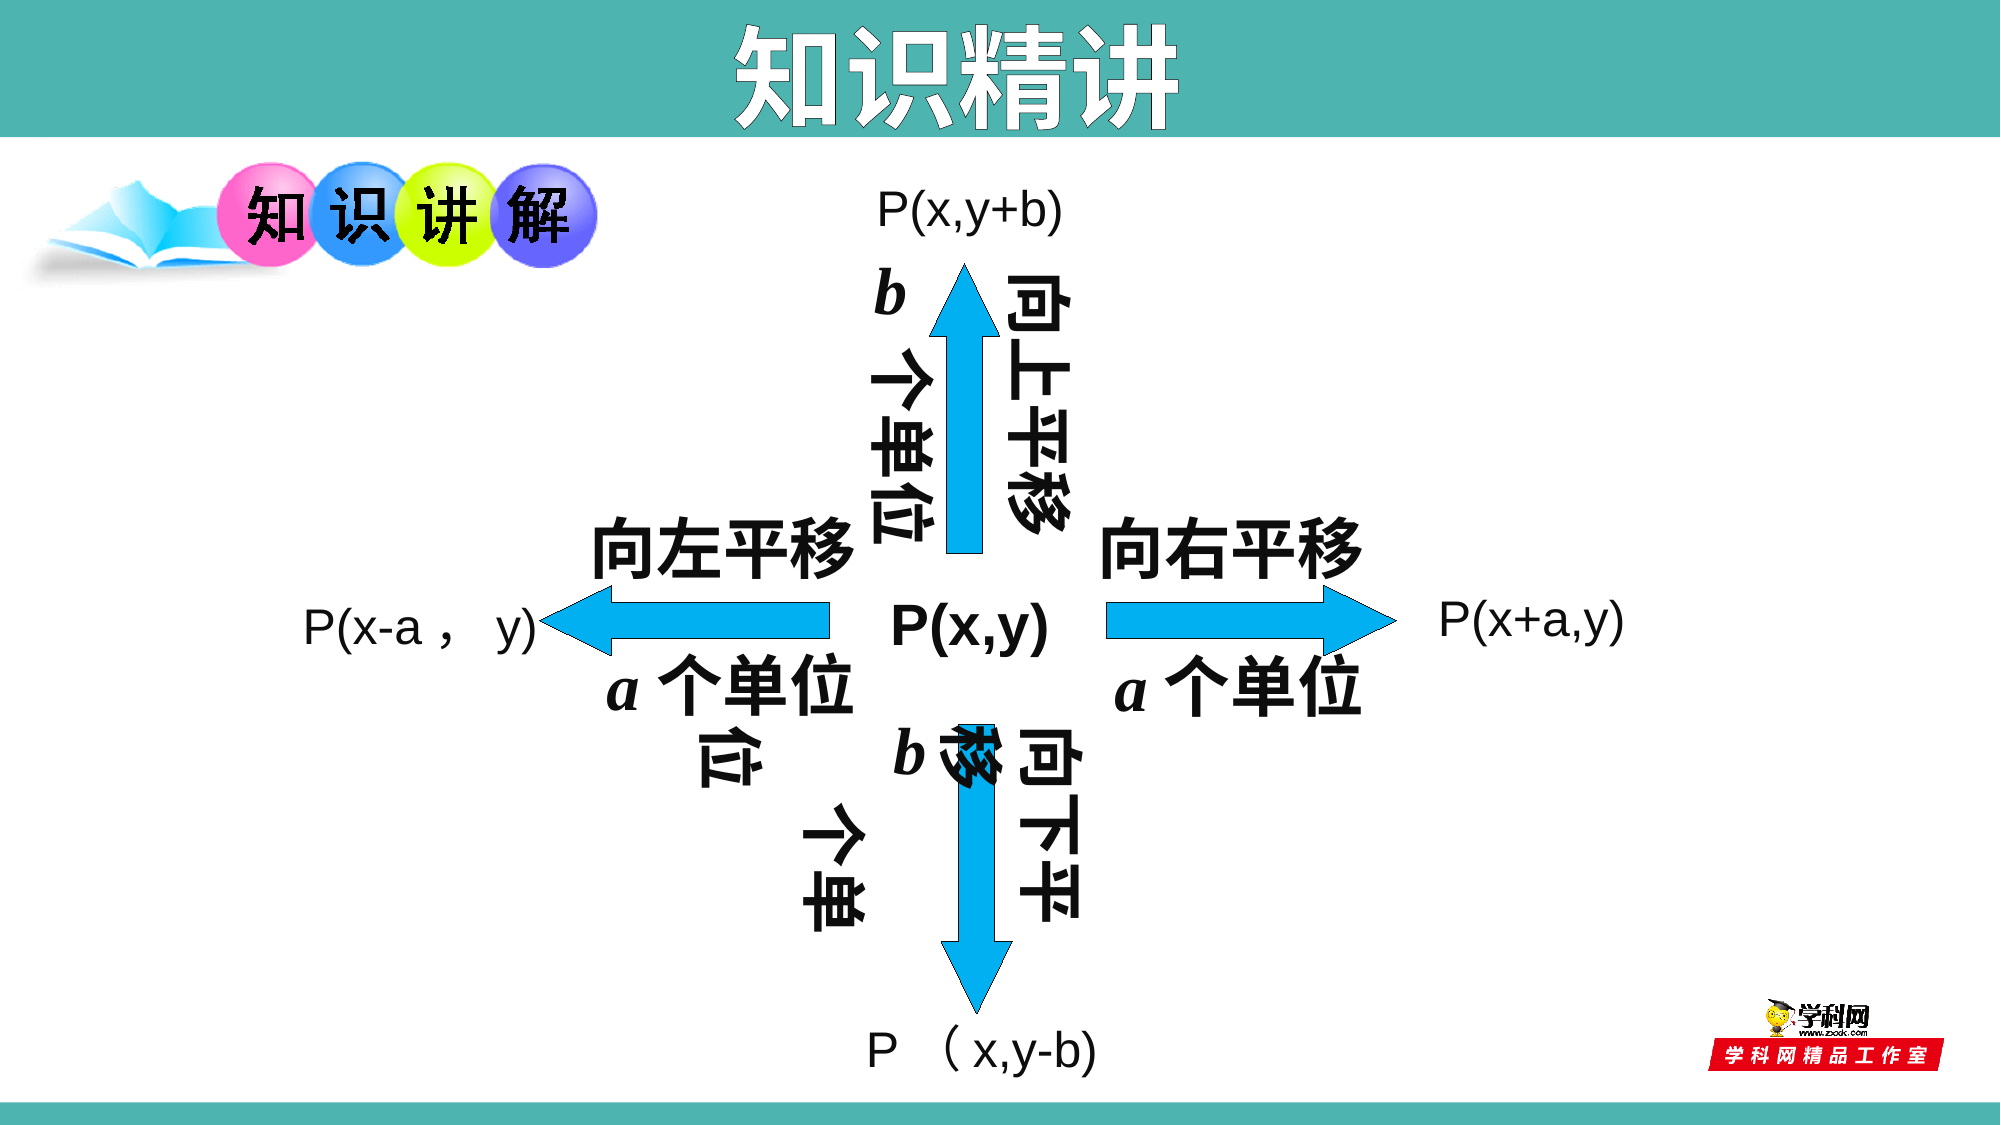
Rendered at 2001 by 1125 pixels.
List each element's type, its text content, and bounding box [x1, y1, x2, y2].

text_box 向左平移 a个单位 [575, 499, 882, 732]
text_box P（x,y-b) [850, 1009, 1113, 1085]
picture [1708, 1038, 1944, 1071]
text_box 知识精讲 [717, 0, 1197, 150]
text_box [831, 239, 1089, 587]
text_box P(x,y) [876, 594, 1065, 665]
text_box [843, 700, 1101, 1006]
text_box 向右平移 a个单位 [1082, 499, 1449, 732]
text_box [553, 603, 575, 638]
picture [0, 150, 619, 290]
picture [1766, 999, 1869, 1037]
text_box P(x-a，y) [288, 587, 553, 663]
text_box P(x+a,y) [1423, 579, 1641, 655]
text_box P(x,y+b) [861, 168, 1079, 238]
